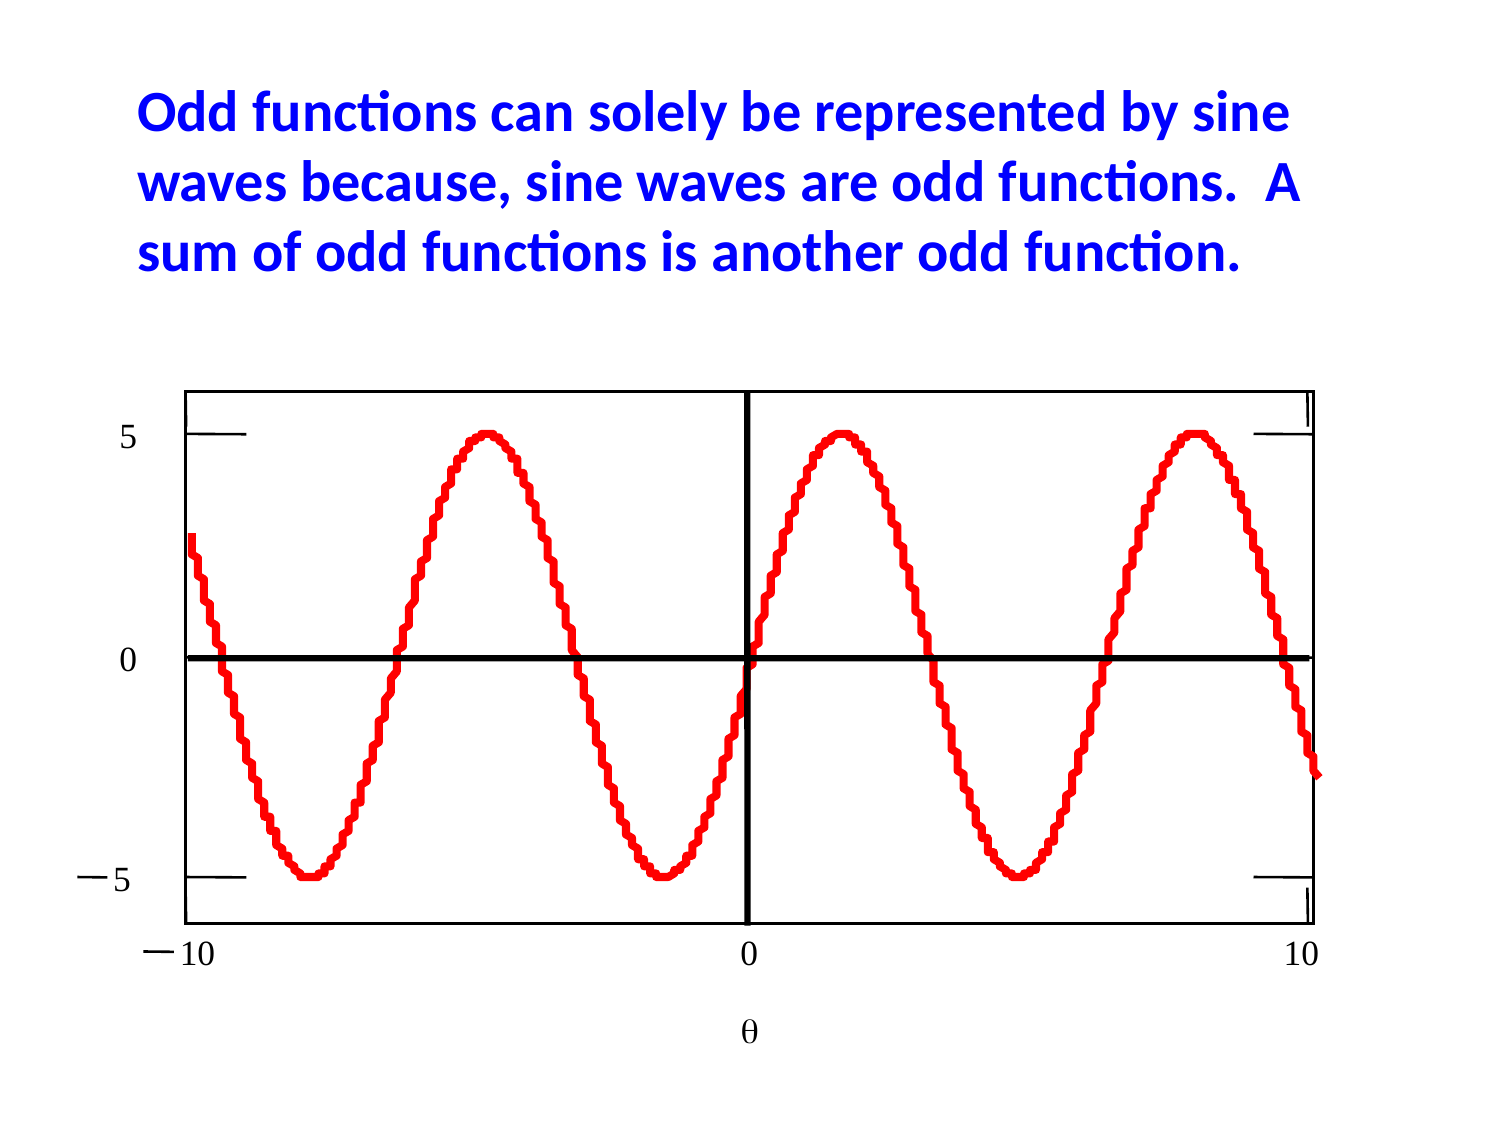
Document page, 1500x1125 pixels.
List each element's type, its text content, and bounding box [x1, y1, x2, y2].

text_box Odd functions can solely be represented by sine waves because, sine waves are odd functions. A sum of odd functions is another odd function. [122, 66, 1419, 291]
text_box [77, 391, 1320, 1051]
